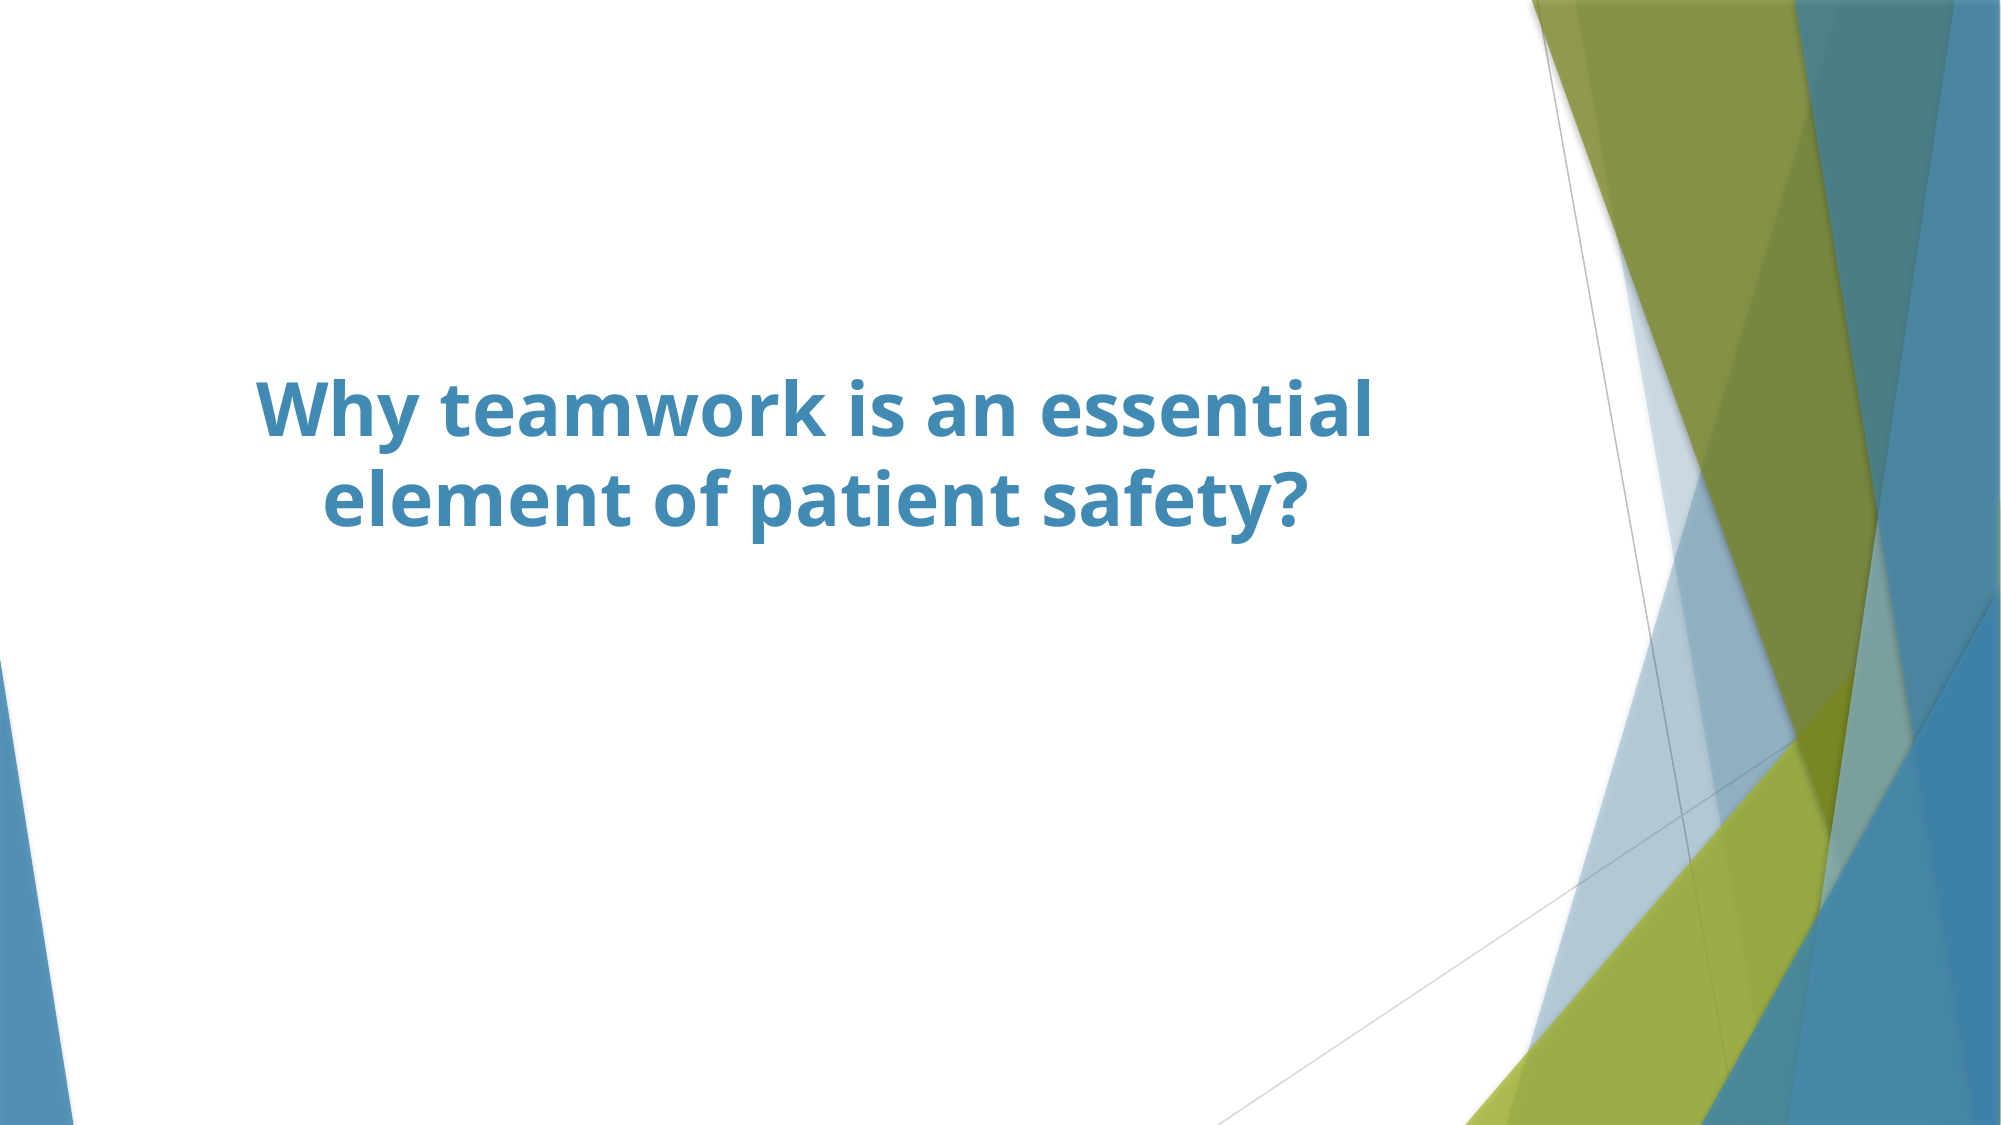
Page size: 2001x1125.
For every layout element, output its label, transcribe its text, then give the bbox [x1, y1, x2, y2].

list Why teamwork is an essential element of patient safety? [111, 354, 1522, 992]
